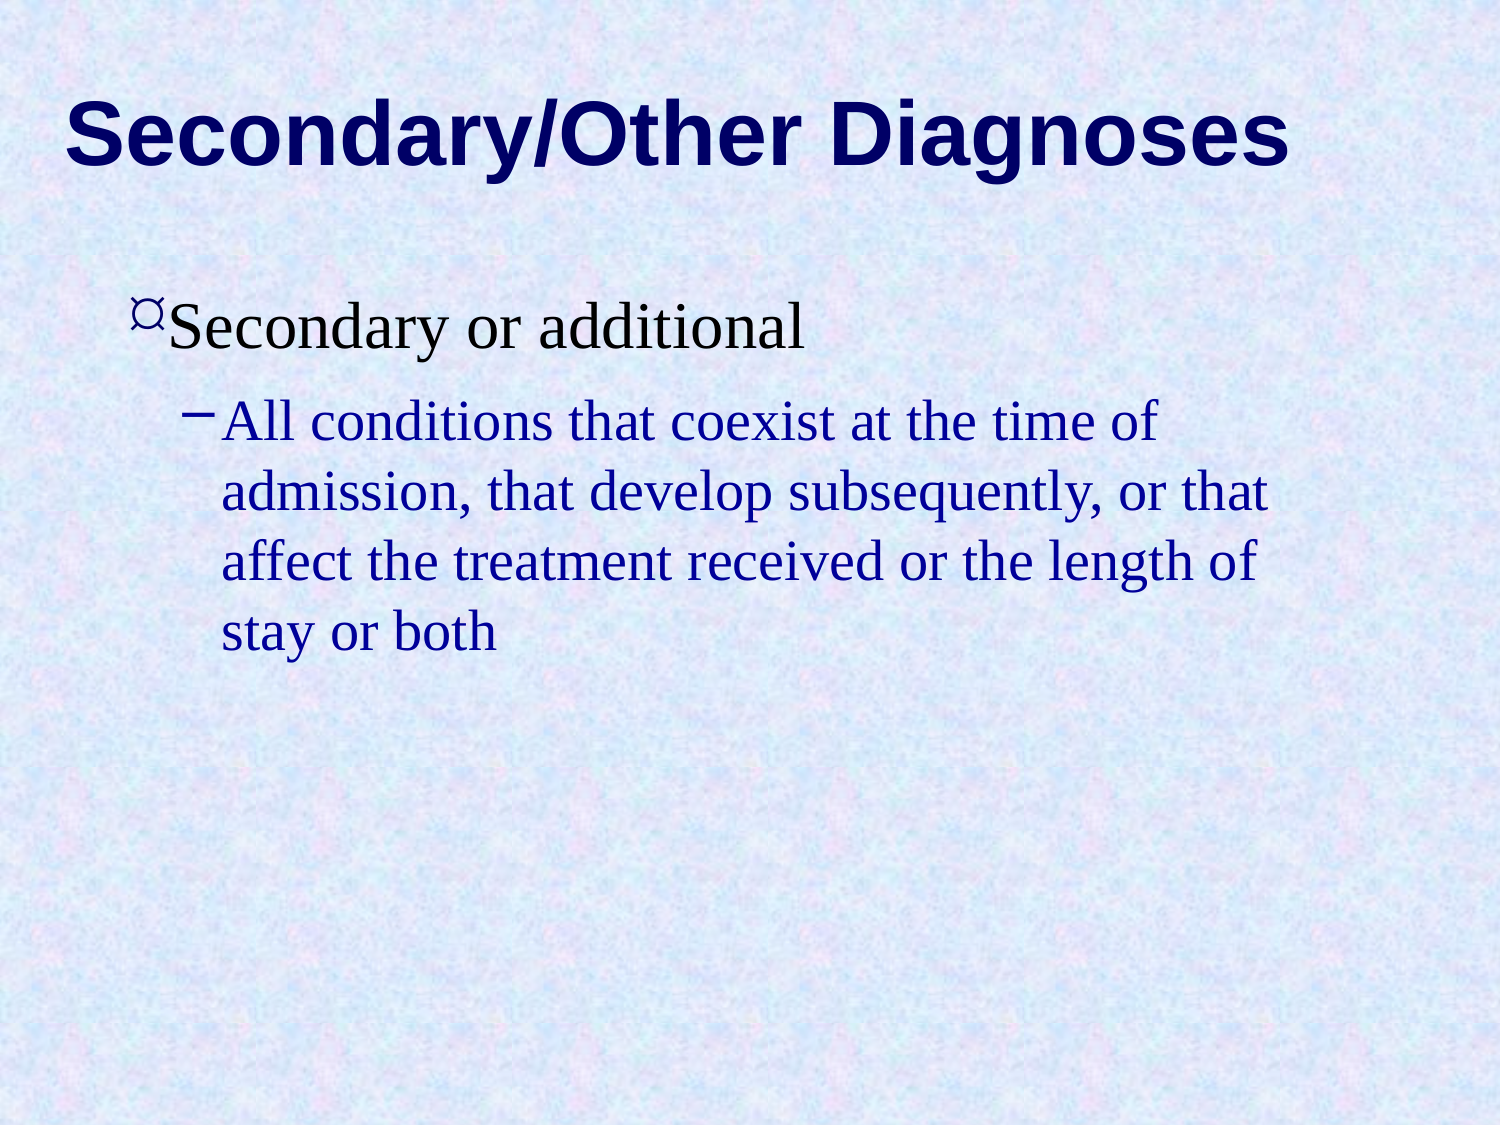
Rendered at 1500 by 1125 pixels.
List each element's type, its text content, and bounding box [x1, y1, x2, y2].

list Secondary or additional All conditions that coexist at the time of admission, that develop subsequently, or that affect the treatment received or the length of stay or both [112, 275, 1375, 1050]
title Secondary/Other Diagnoses [50, 37, 1450, 238]
